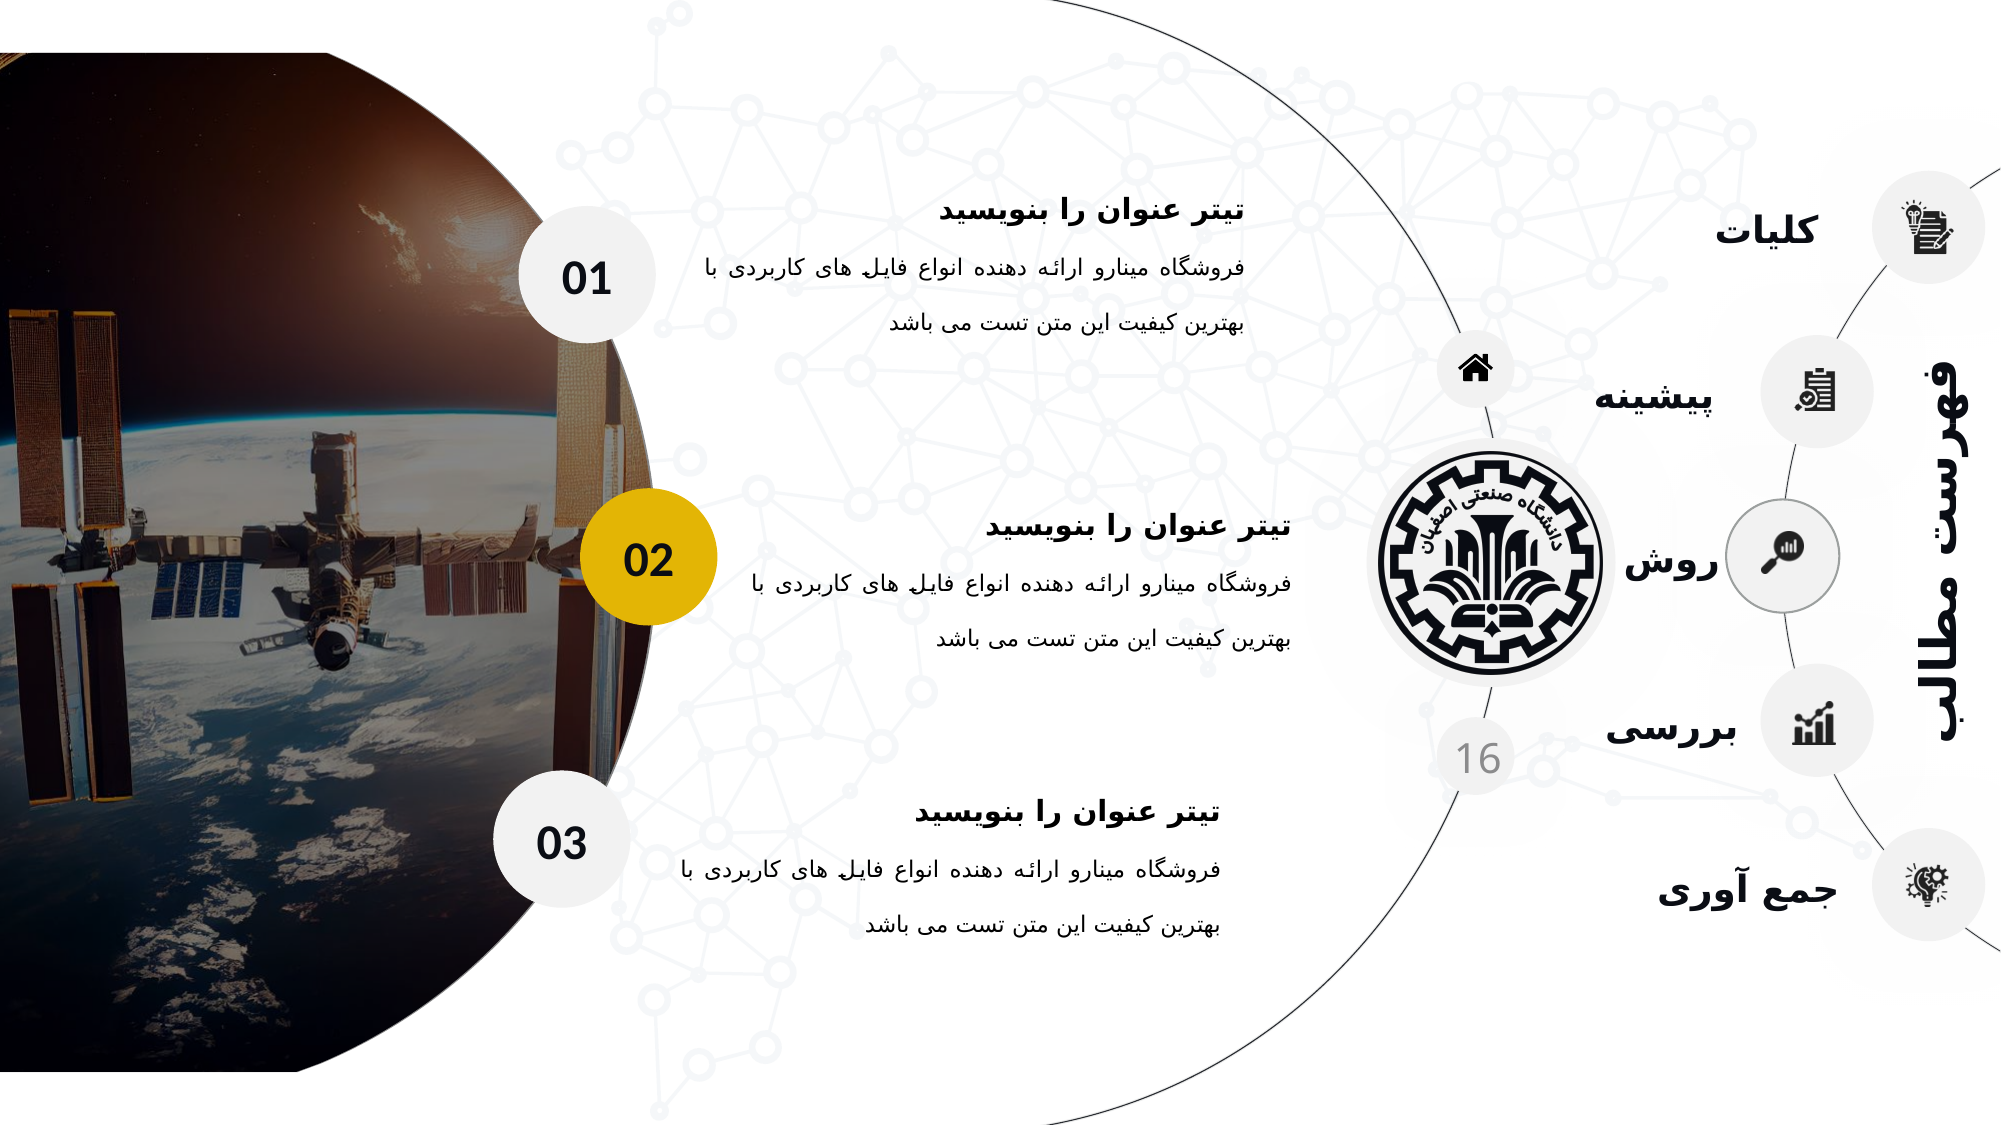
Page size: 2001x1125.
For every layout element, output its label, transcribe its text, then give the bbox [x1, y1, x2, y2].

text_box تیتر عنوان را بنویسید فروشگاه مینارو ارائه دهنده انواع فایل های کاربردی با بهترین کیفیت این متن تست می باشد [686, 147, 1261, 343]
text_box فهرست مطالب [1899, 328, 1974, 776]
text_box پیشینه [1534, 363, 1774, 424]
picture [0, 52, 656, 1073]
picture [1378, 451, 1603, 675]
text_box 02 [656, 487, 719, 627]
text_box کلیات [1665, 198, 1868, 259]
text_box تیتر عنوان را بنویسید فروشگاه مینارو ارائه دهنده انواع فایل های کاربردی با بهترین کیفیت این متن تست می باشد [733, 463, 1307, 659]
picture [1792, 701, 1836, 745]
text_box تیتر عنوان را بنویسید فروشگاه مینارو ارائه دهنده انواع فایل های کاربردی با بهترین کیفیت این متن تست می باشد [662, 749, 1237, 945]
picture [1458, 350, 1493, 385]
text_box روش [1603, 528, 1792, 588]
slide_number 16 [1421, 727, 1535, 788]
text_box جمع آوری [1628, 857, 1868, 918]
picture [1792, 368, 1836, 412]
picture [1905, 863, 1949, 907]
text_box بررسی [1552, 694, 1792, 755]
picture [1899, 198, 1955, 255]
picture [1761, 531, 1804, 574]
